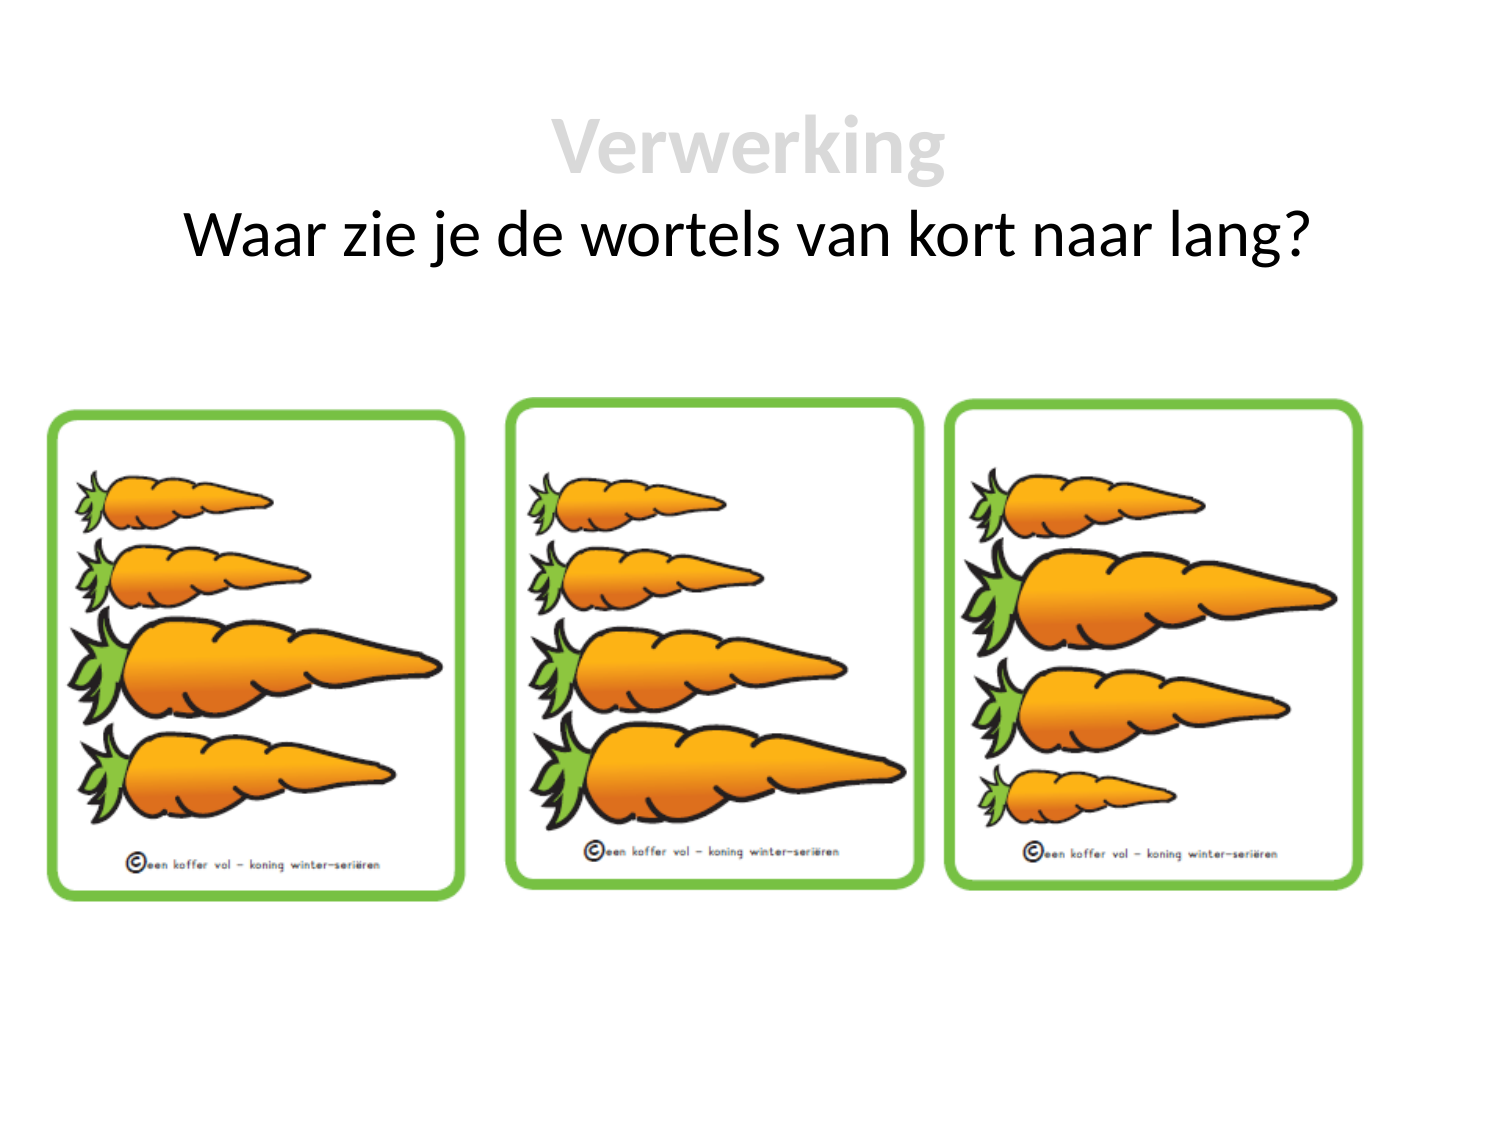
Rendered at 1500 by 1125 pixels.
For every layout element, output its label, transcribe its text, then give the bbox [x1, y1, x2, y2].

picture [501, 396, 932, 898]
picture [938, 396, 1372, 895]
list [40, 396, 472, 909]
title Verwerking Waar zie je de wortels van kort naar lang? [75, 45, 1424, 315]
